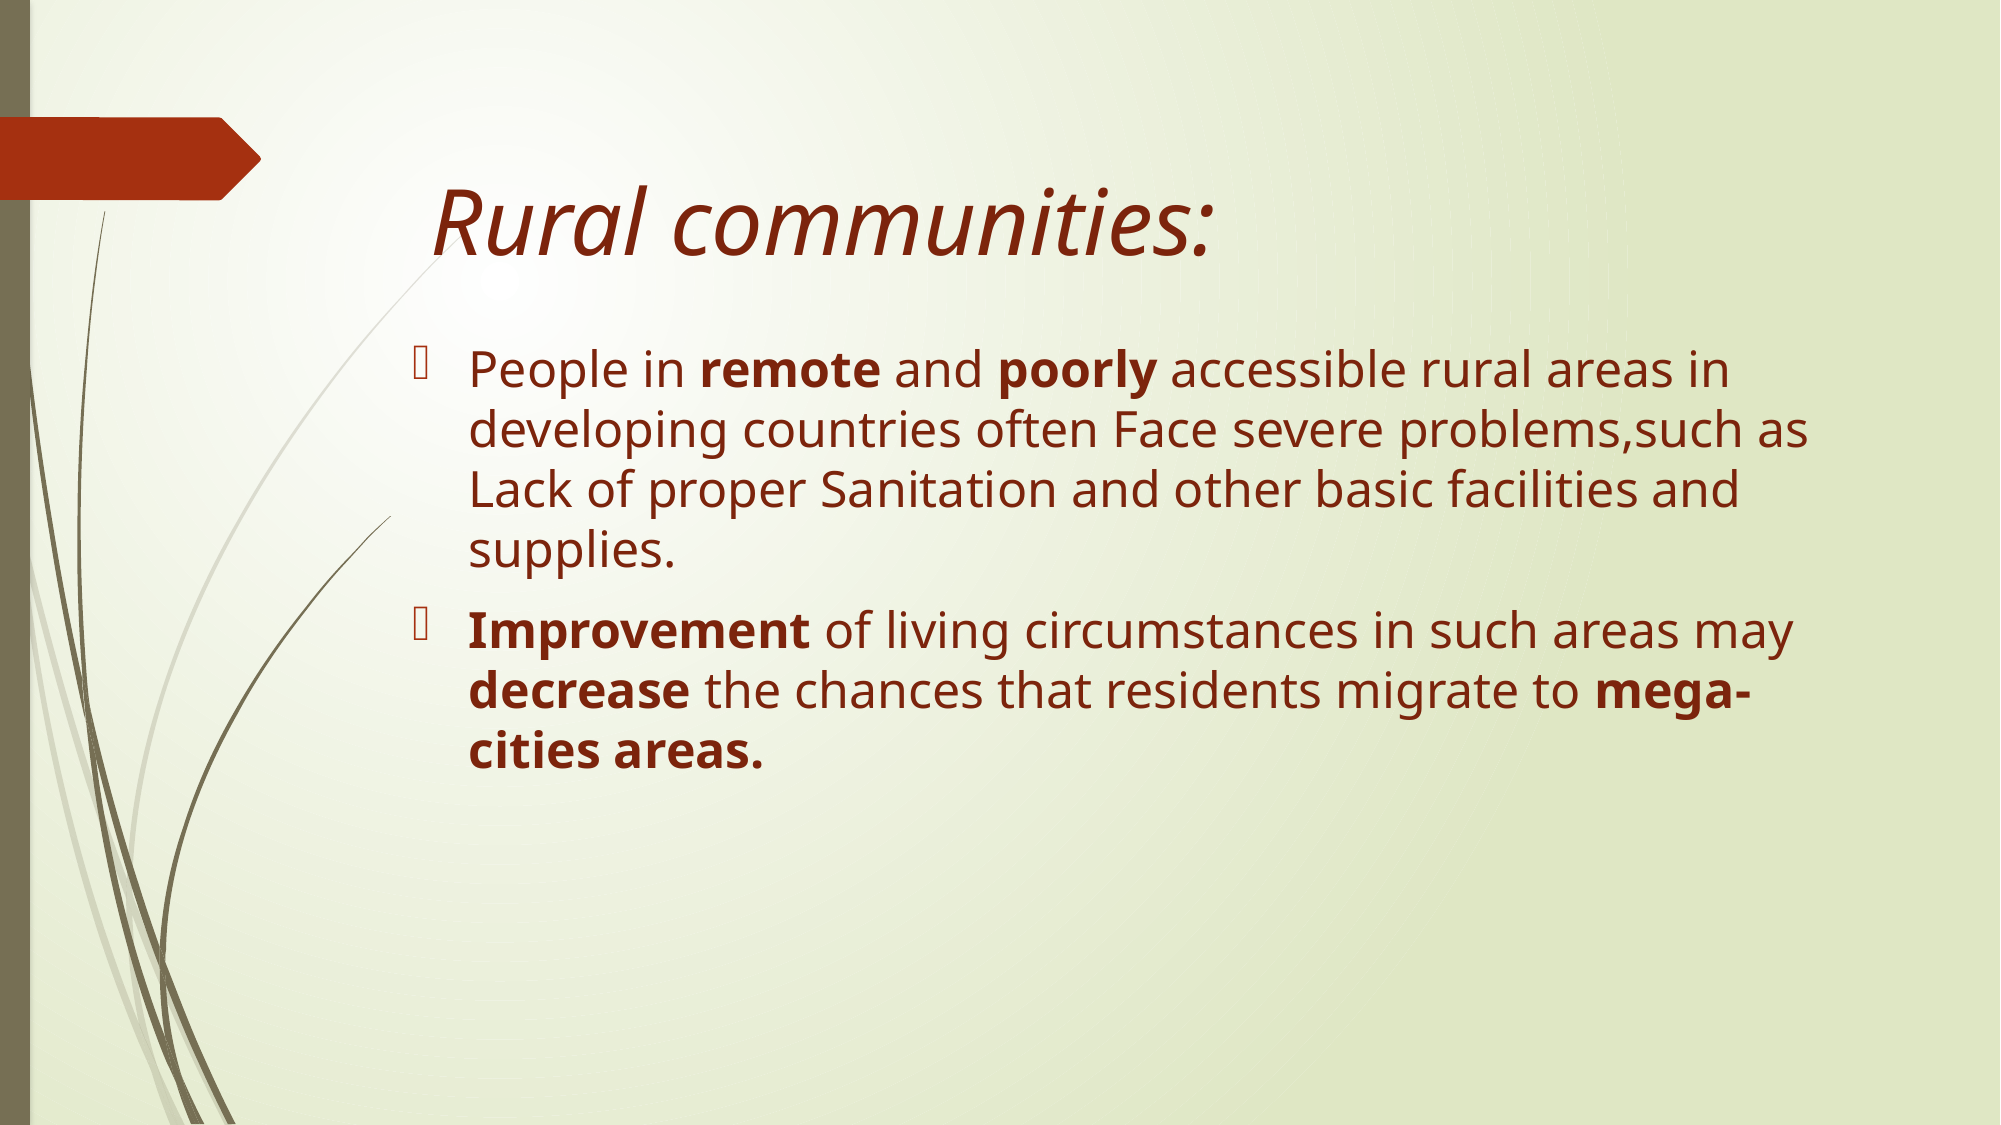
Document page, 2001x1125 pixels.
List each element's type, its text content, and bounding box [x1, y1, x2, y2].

title Rural communities: [415, 156, 1878, 469]
list People in remote and poorly accessible rural areas in developing countries often Face severe problems,such as Lack of proper Sanitation and other basic facilities and supplies. Improvement of living circumstances in such areas may decrease the chances that residents migrate to mega-cities areas. [397, 330, 1860, 951]
